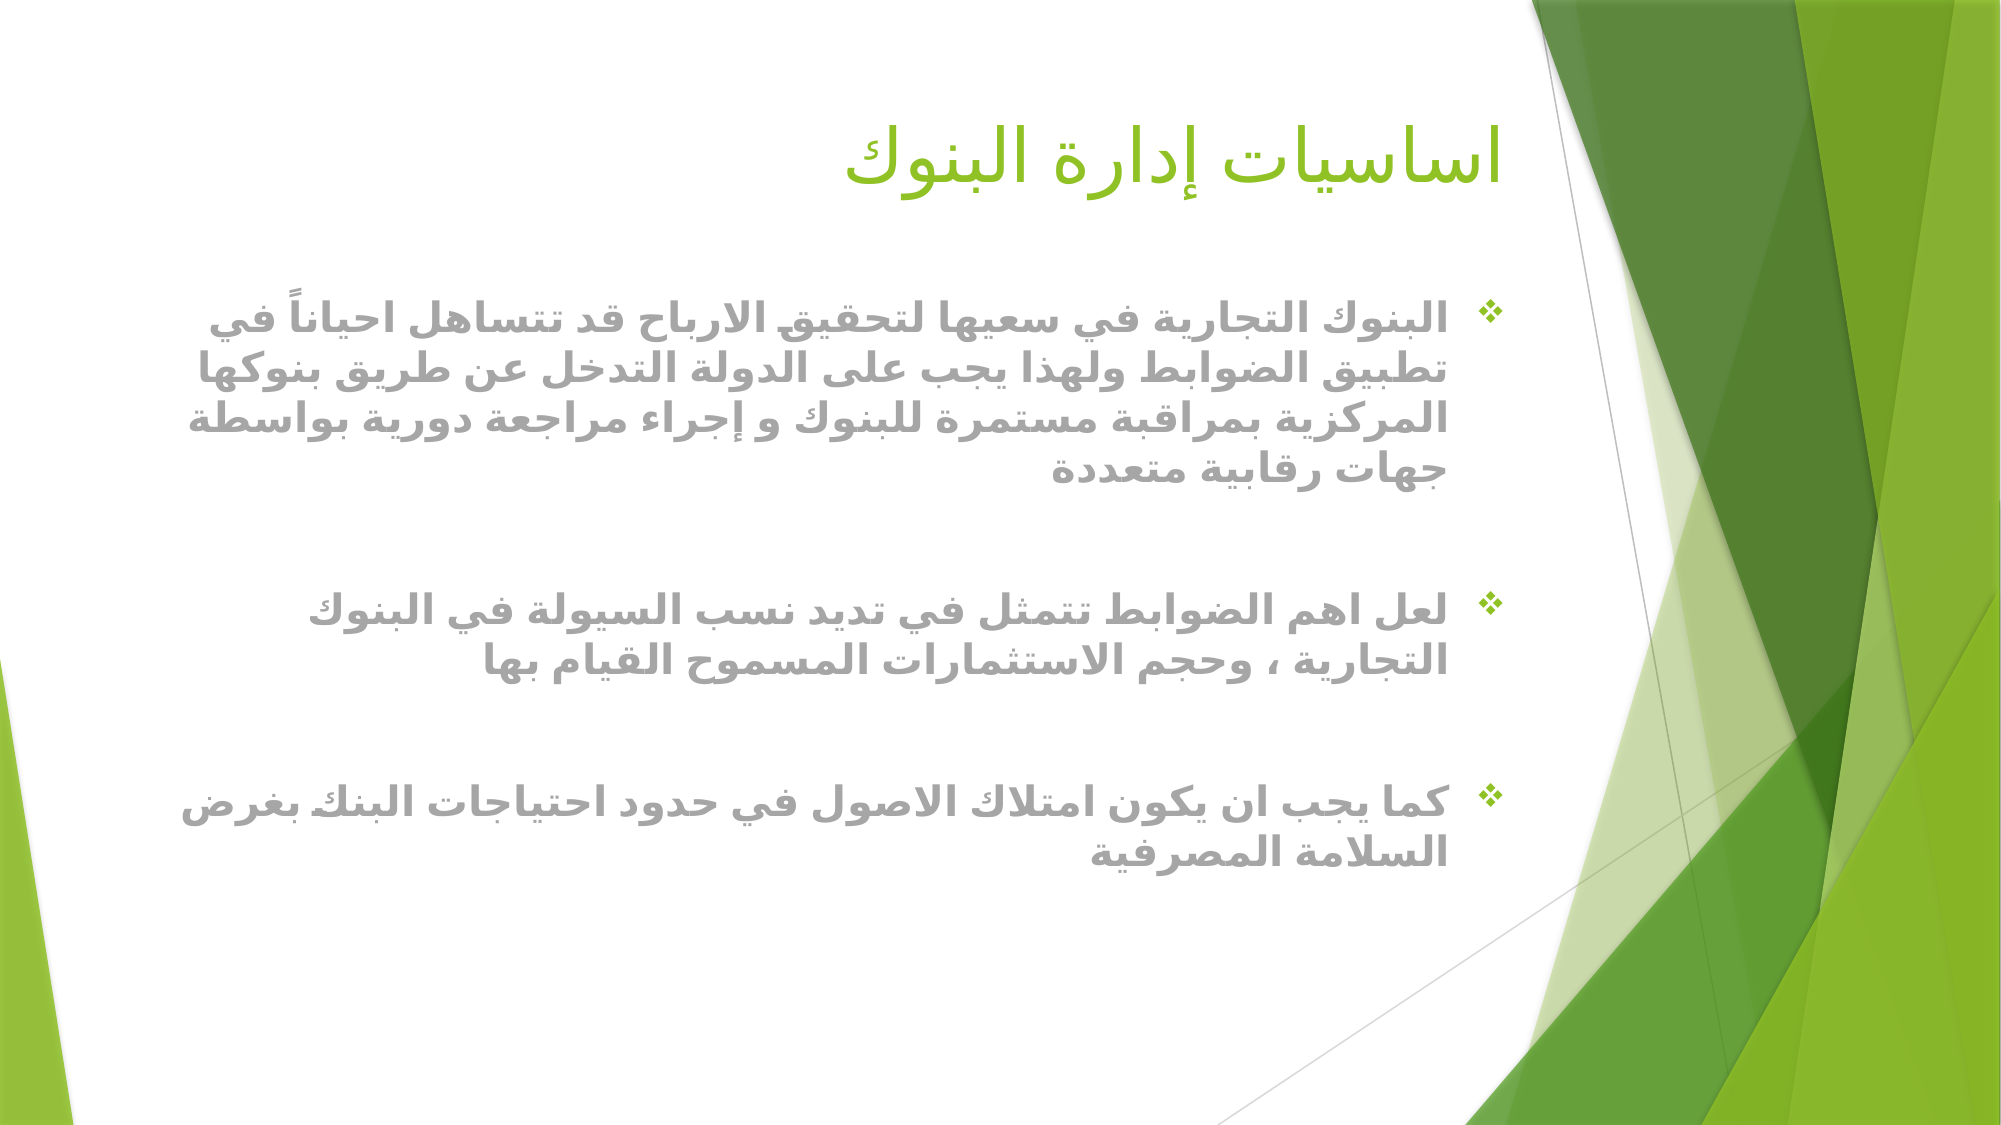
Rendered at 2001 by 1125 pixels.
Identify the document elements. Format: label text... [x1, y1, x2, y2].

list البنوك التجارية في سعيها لتحقيق الارباح قد تتساهل احياناً في تطبيق الضوابط ولهذا يجب على الدولة التدخل عن طريق بنوكها المركزية بمراقبة مستمرة للبنوك و إجراء مراجعة دورية بواسطة جهات رقابية متعددة لعل اهم الضوابط تتمثل في تديد نسب السيولة في البنوك التجارية ، وحجم الاستثمارات المسموح القيام بها كما يجب ان يكون امتلاك الاصول في حدود احتياجات البنك بغرض السلامة المصرفية [111, 282, 1522, 920]
title اساسيات إدارة البنوك [111, 99, 1522, 282]
